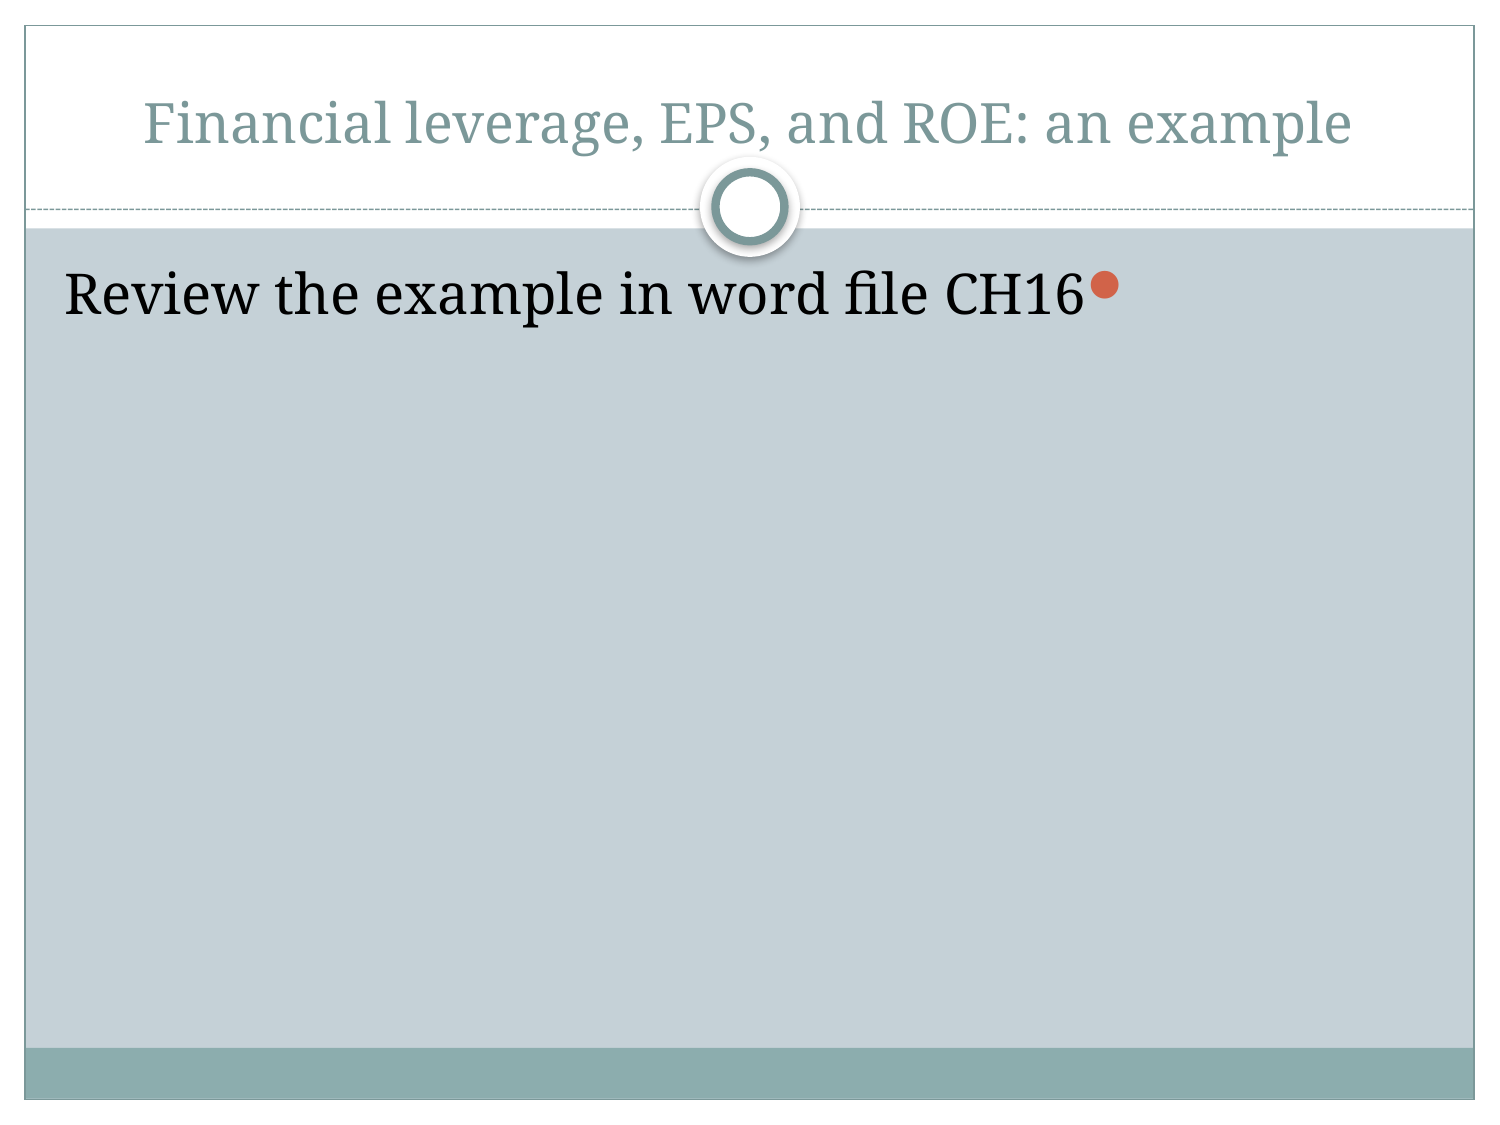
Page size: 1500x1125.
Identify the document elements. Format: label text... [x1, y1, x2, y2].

list Review the example in word file CH16 [49, 250, 1445, 1001]
title Financial leverage, EPS, and ROE: an example [49, 37, 1450, 162]
